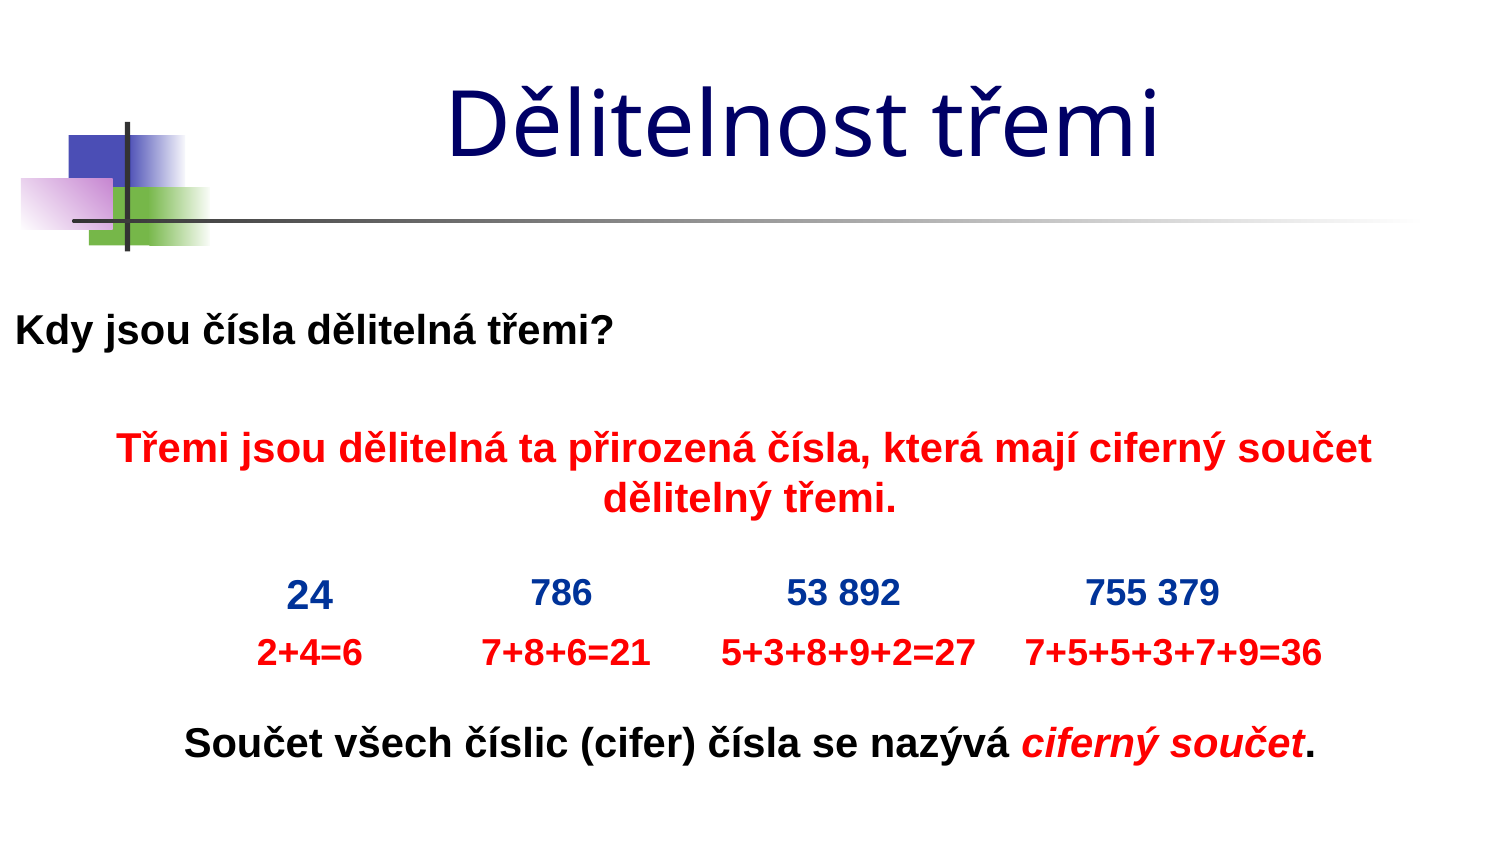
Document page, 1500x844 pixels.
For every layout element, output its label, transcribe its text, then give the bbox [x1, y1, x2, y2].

text_box Třemi jsou dělitelná ta přirozená čísla, která mají ciferný součet dělitelný třemi. [0, 413, 1500, 529]
text_box Součet všech číslic (cifer) čísla se nazývá ciferný součet. [0, 708, 1500, 774]
text_box 2+4=6 [242, 620, 408, 680]
title Dělitelnost třemi [106, 29, 1500, 210]
text_box 755 379 [1070, 560, 1235, 620]
text_box 7+5+5+3+7+9=36 [1009, 620, 1347, 680]
text_box 7+8+6=21 [466, 620, 668, 680]
text_box 786 [515, 560, 619, 620]
text_box 53 892 [771, 560, 916, 620]
text_box Kdy jsou čísla dělitelná třemi? [0, 295, 695, 361]
text_box 24 [271, 561, 372, 620]
text_box 5+3+8+9+2=27 [706, 620, 998, 680]
